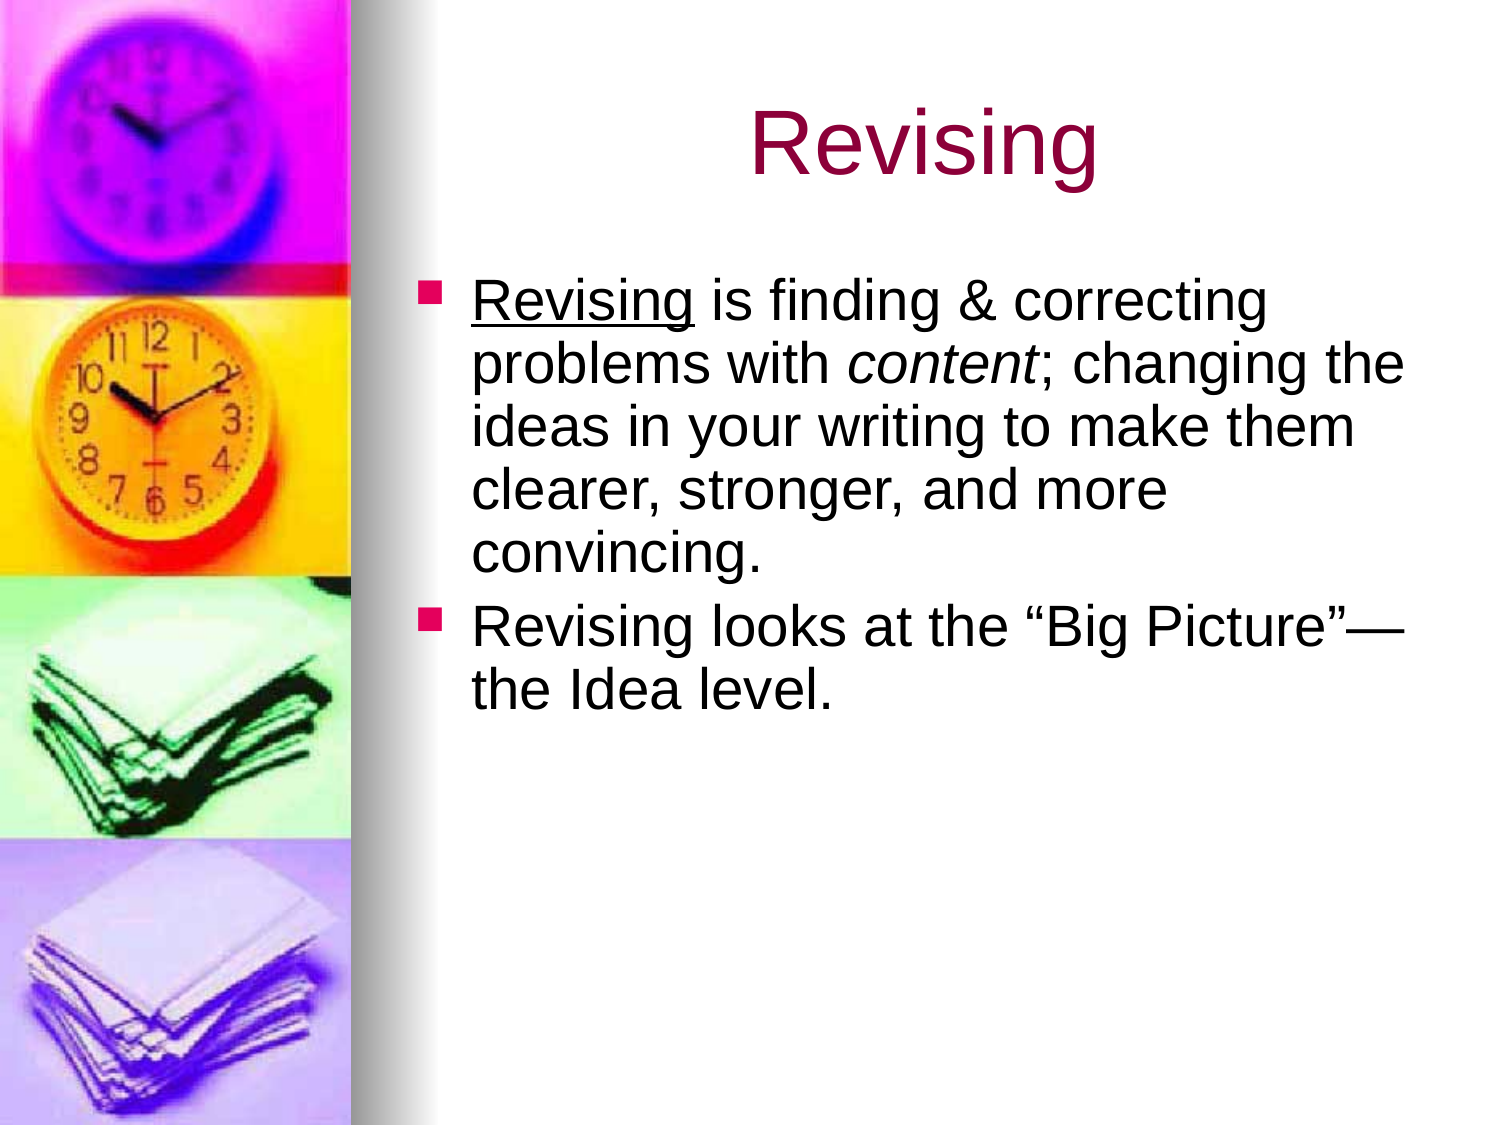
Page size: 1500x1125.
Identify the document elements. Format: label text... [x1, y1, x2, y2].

title Revising [399, 37, 1451, 238]
picture [0, 0, 351, 1125]
list Revising is finding & correcting problems with content; changing the ideas in your writing to make them clearer, stronger, and more convincing. Revising looks at the “Big Picture”—the Idea level. [399, 262, 1442, 1001]
